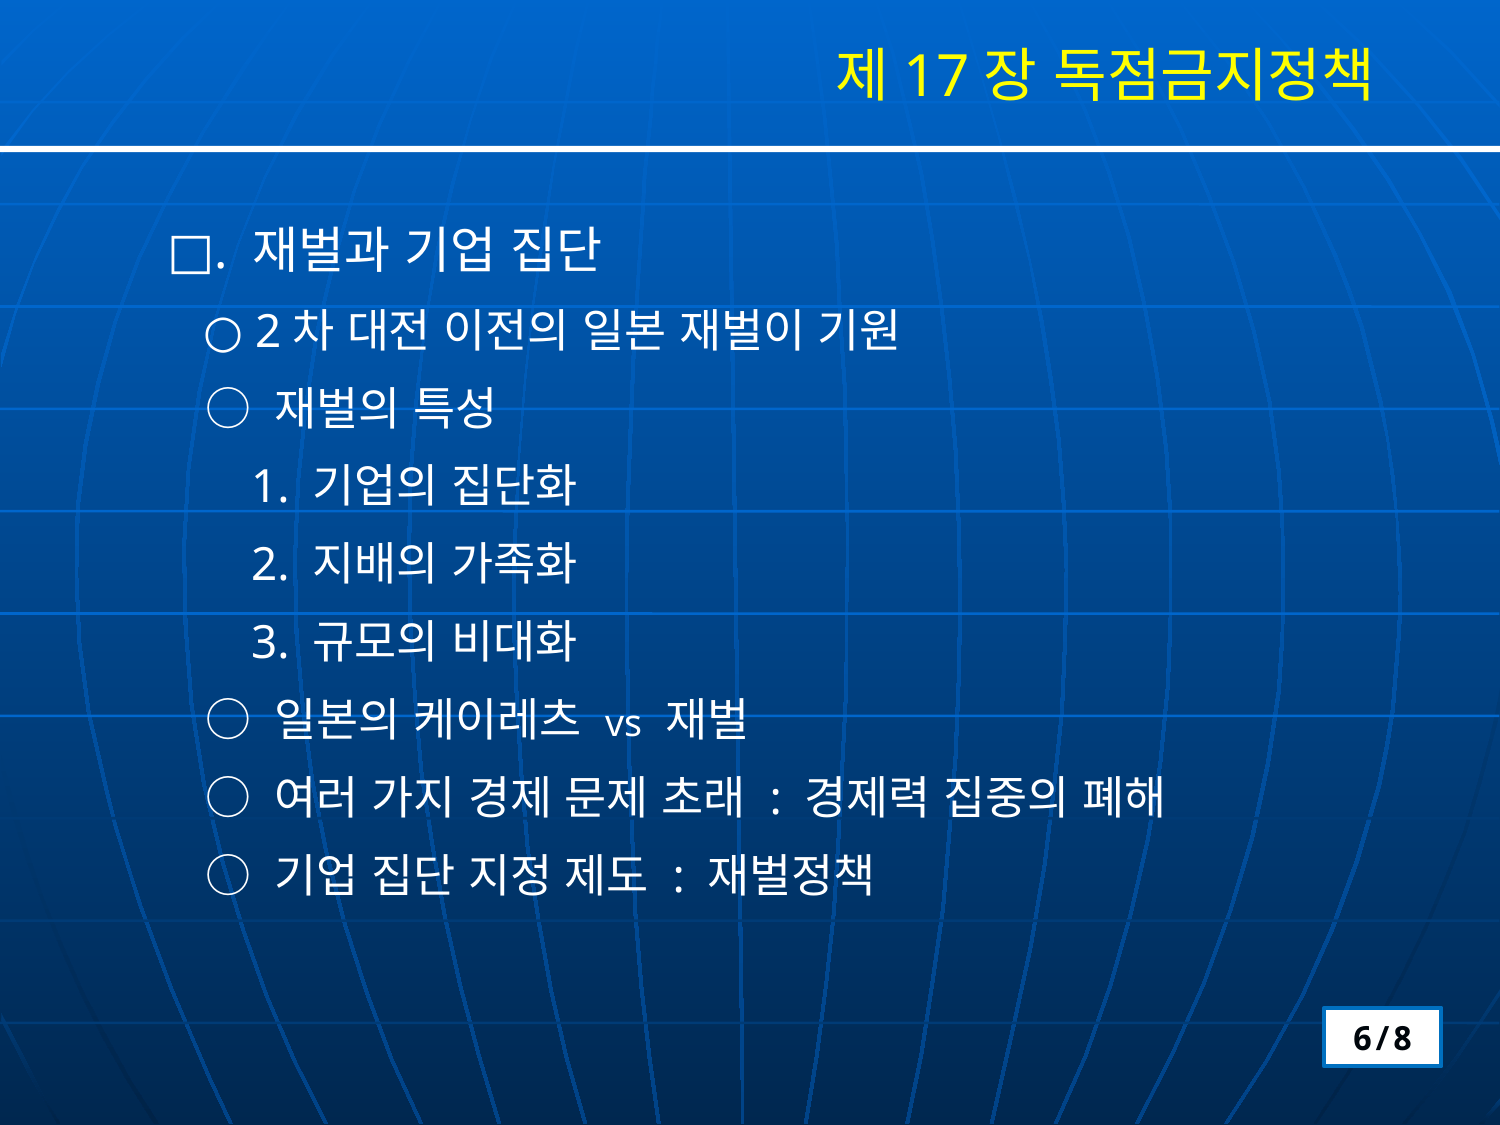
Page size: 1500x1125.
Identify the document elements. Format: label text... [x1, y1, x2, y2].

text_box [53, 160, 1329, 296]
text_box 제17장 독점금지정책 [821, 31, 1406, 116]
text_box □. 재벌과 기업 집단 ○ 2차 대전 이전의 일본 재벌이 기원 ○ 재벌의 특성 1. 기업의 집단화 2. 지배의 가족화 3. 규모의 비대화 ○ 일본의 케이레츠 vs 재벌 ○ 여러 가지 경제 문제 초래 : 경제력 집중의 폐해 ○ 기업 집단 지정 제도 : 재벌정책 [152, 210, 1289, 909]
text_box 6/8 [1322, 1006, 1443, 1068]
